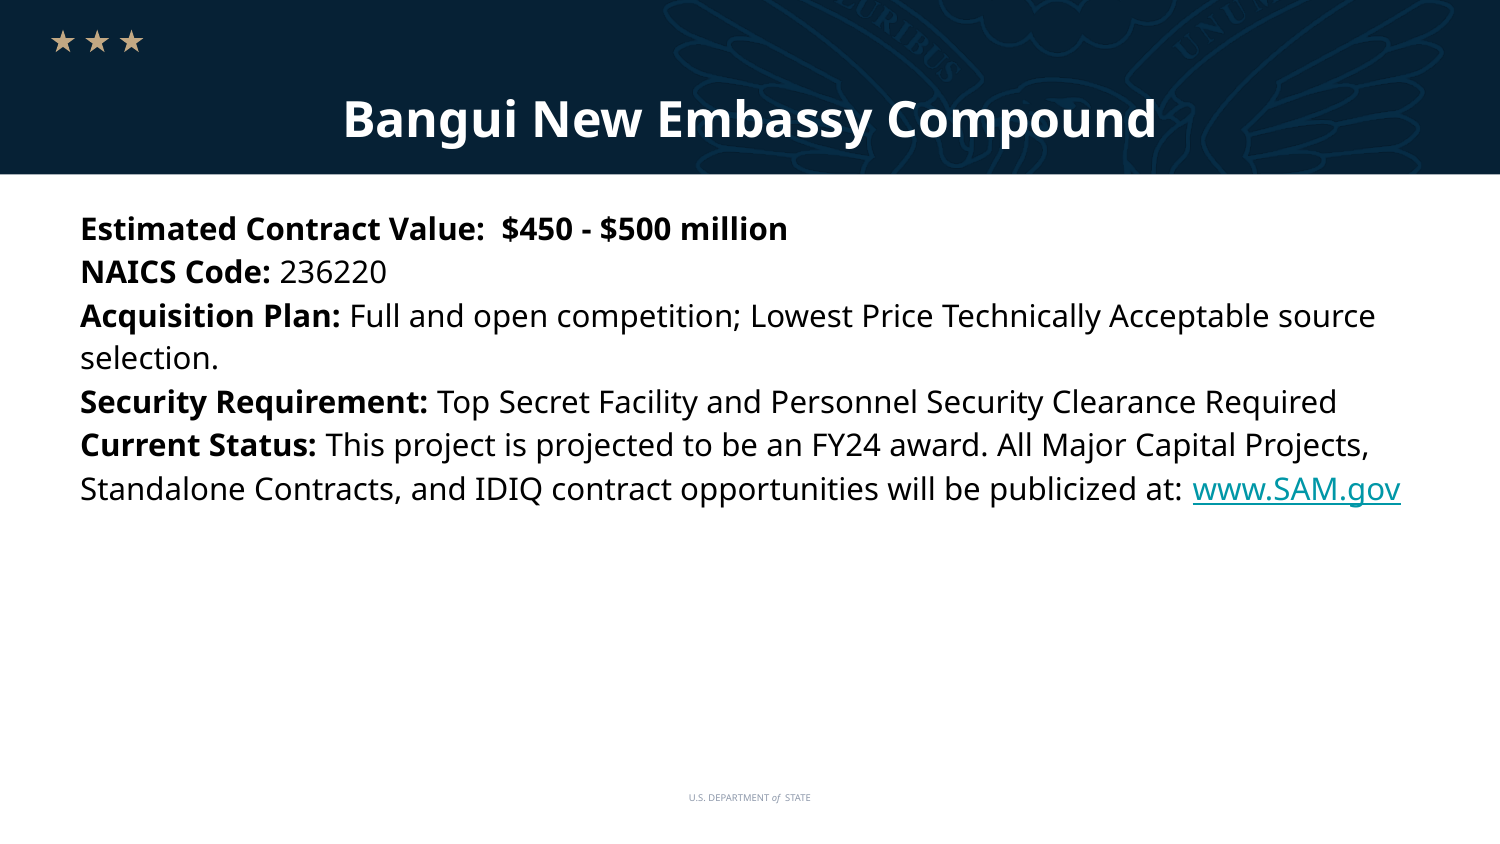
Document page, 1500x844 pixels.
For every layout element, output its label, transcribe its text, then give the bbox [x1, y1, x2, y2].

picture [587, 0, 1500, 174]
list Estimated Contract Value: $450 - $500 million NAICS Code: 236220 Acquisition Plan: Full and open competition; Lowest Price Technically Acceptable source selection. Security Requirement: Top Secret Facility and Personnel Security Clearance Required Current Status: This project is projected to be an FY24 award. All Major Capital Projects, Standalone Contracts, and IDIQ contract opportunities will be publicized at: www.SAM.gov [51, 189, 1449, 750]
title Bangui New Embassy Compound [51, 72, 1449, 167]
